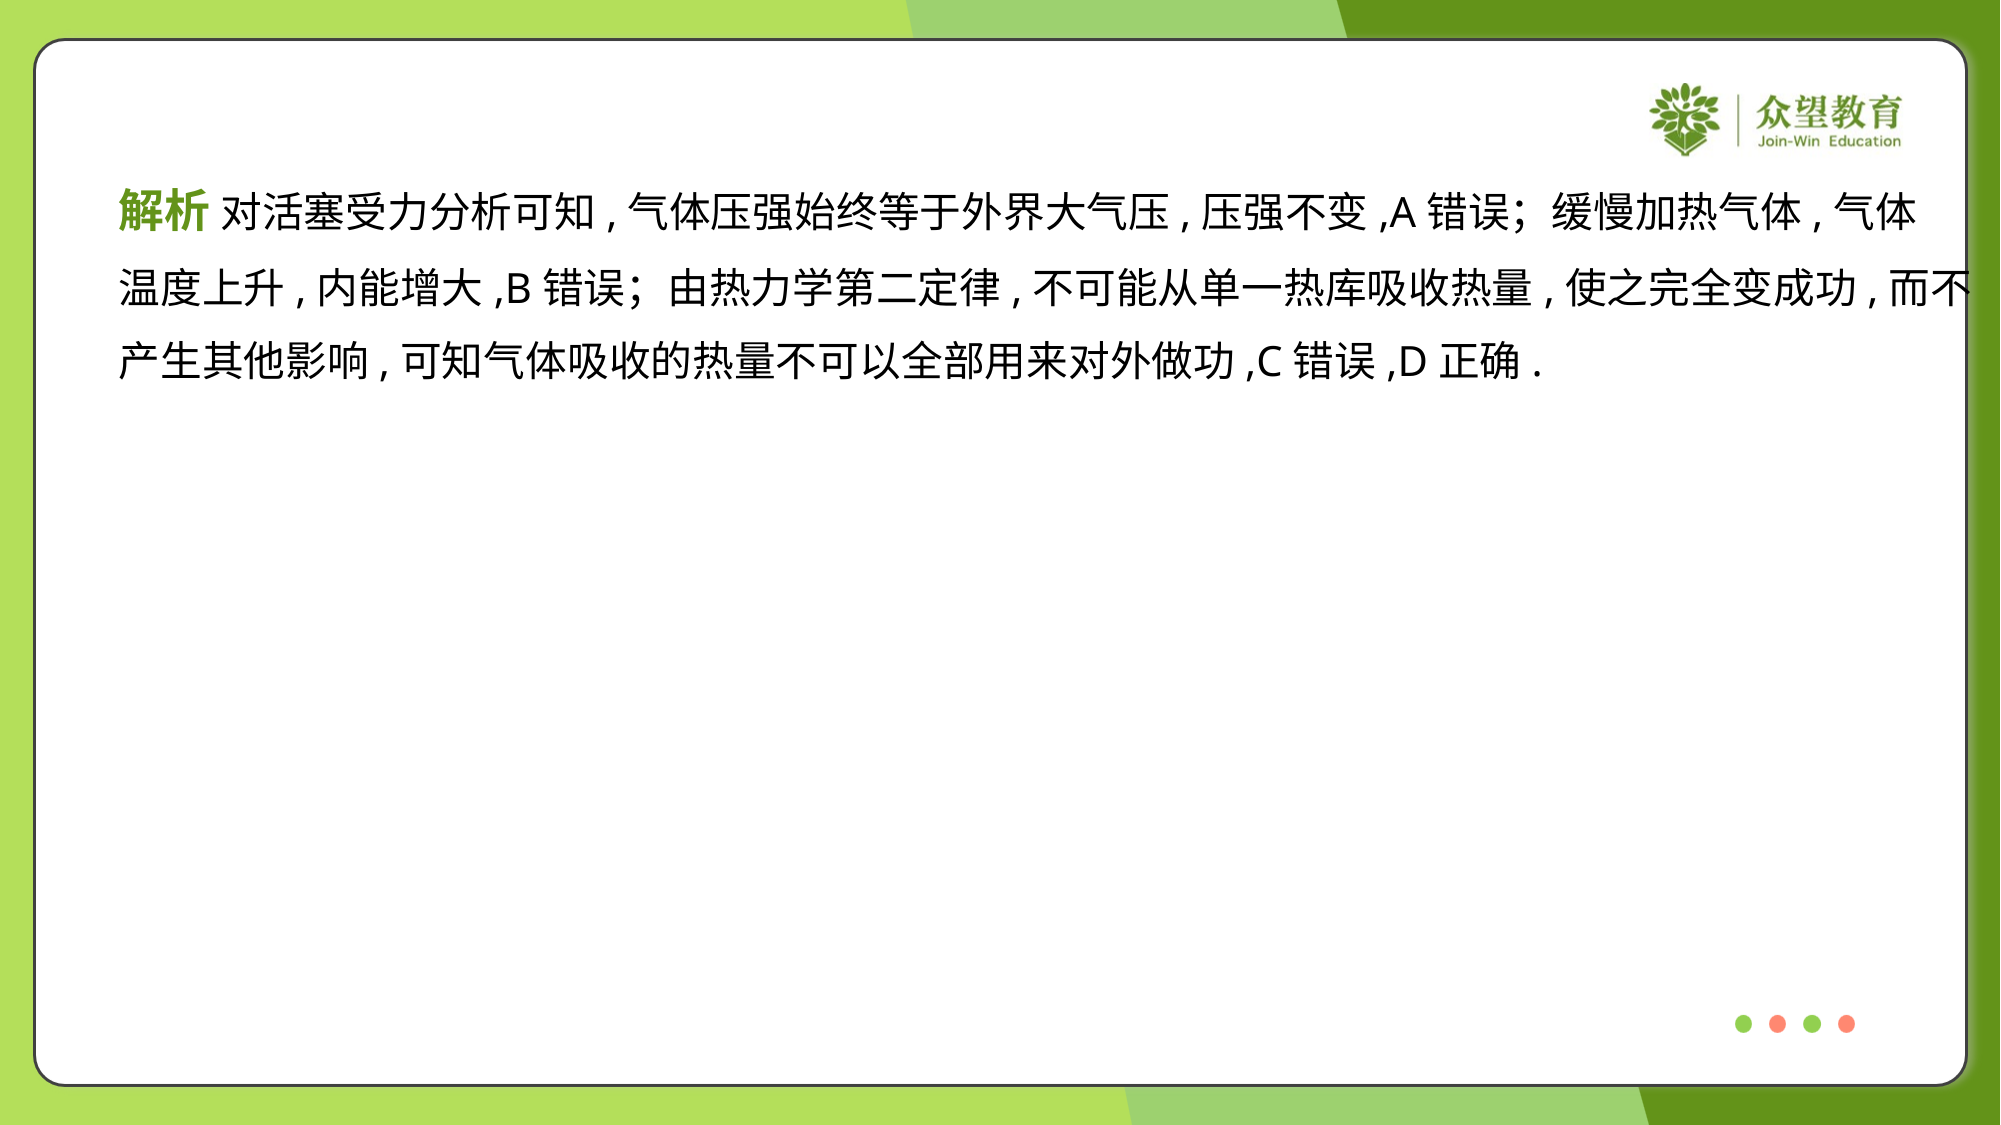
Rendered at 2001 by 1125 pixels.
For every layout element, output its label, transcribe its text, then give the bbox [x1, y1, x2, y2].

picture [0, 0, 2000, 1125]
text_box 解析 对活塞受力分析可知,气体压强始终等于外界大气压,压强不变,A错误；缓慢加热气体,气体 温度上升,内能增大,B错误；由热力学第二定律,不可能从单一热库吸收热量,使之完全变成功,而不 产生其他影响,可知气体吸收的热量不可以全部用来对外做功,C错误,D正确. [118, 159, 1883, 377]
